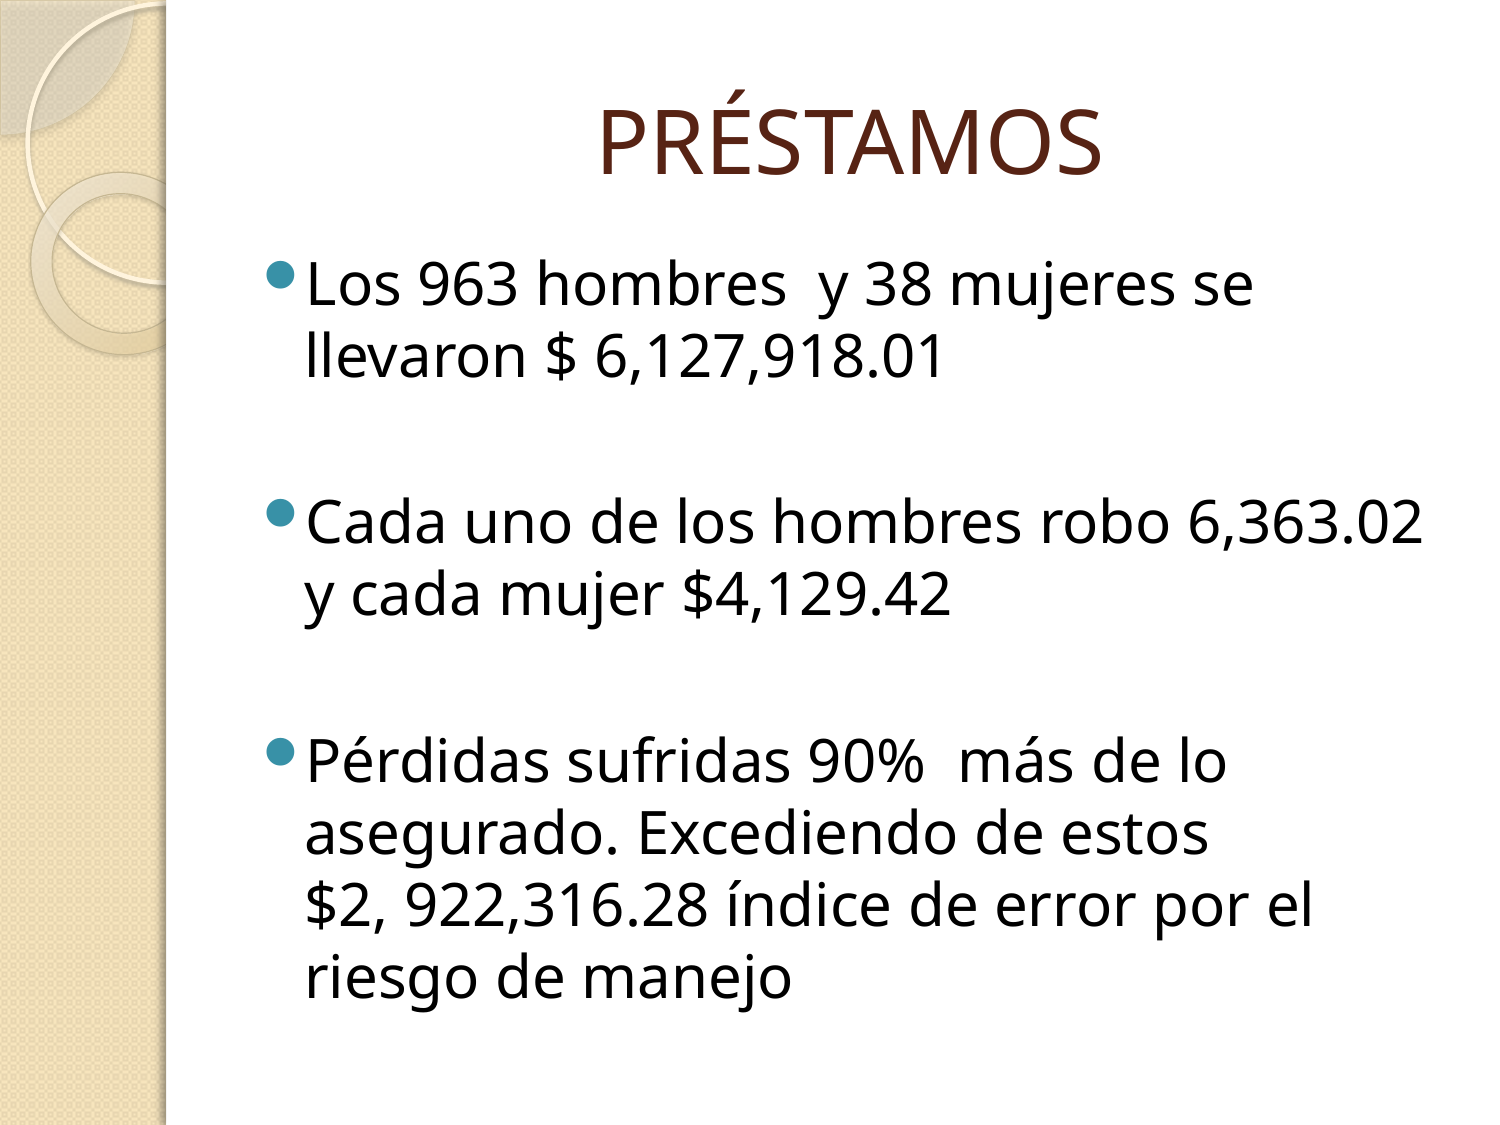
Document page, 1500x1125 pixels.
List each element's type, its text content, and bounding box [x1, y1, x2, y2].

title PRÉSTAMOS [235, 45, 1466, 233]
list Los 963 hombres y 38 mujeres se llevaron $ 6,127,918.01 Cada uno de los hombres robo 6,363.02 y cada mujer $4,129.42 Pérdidas sufridas 90% más de lo asegurado. Excediendo de estos $2, 922,316.28 índice de error por el riesgo de manejo [235, 237, 1466, 1025]
